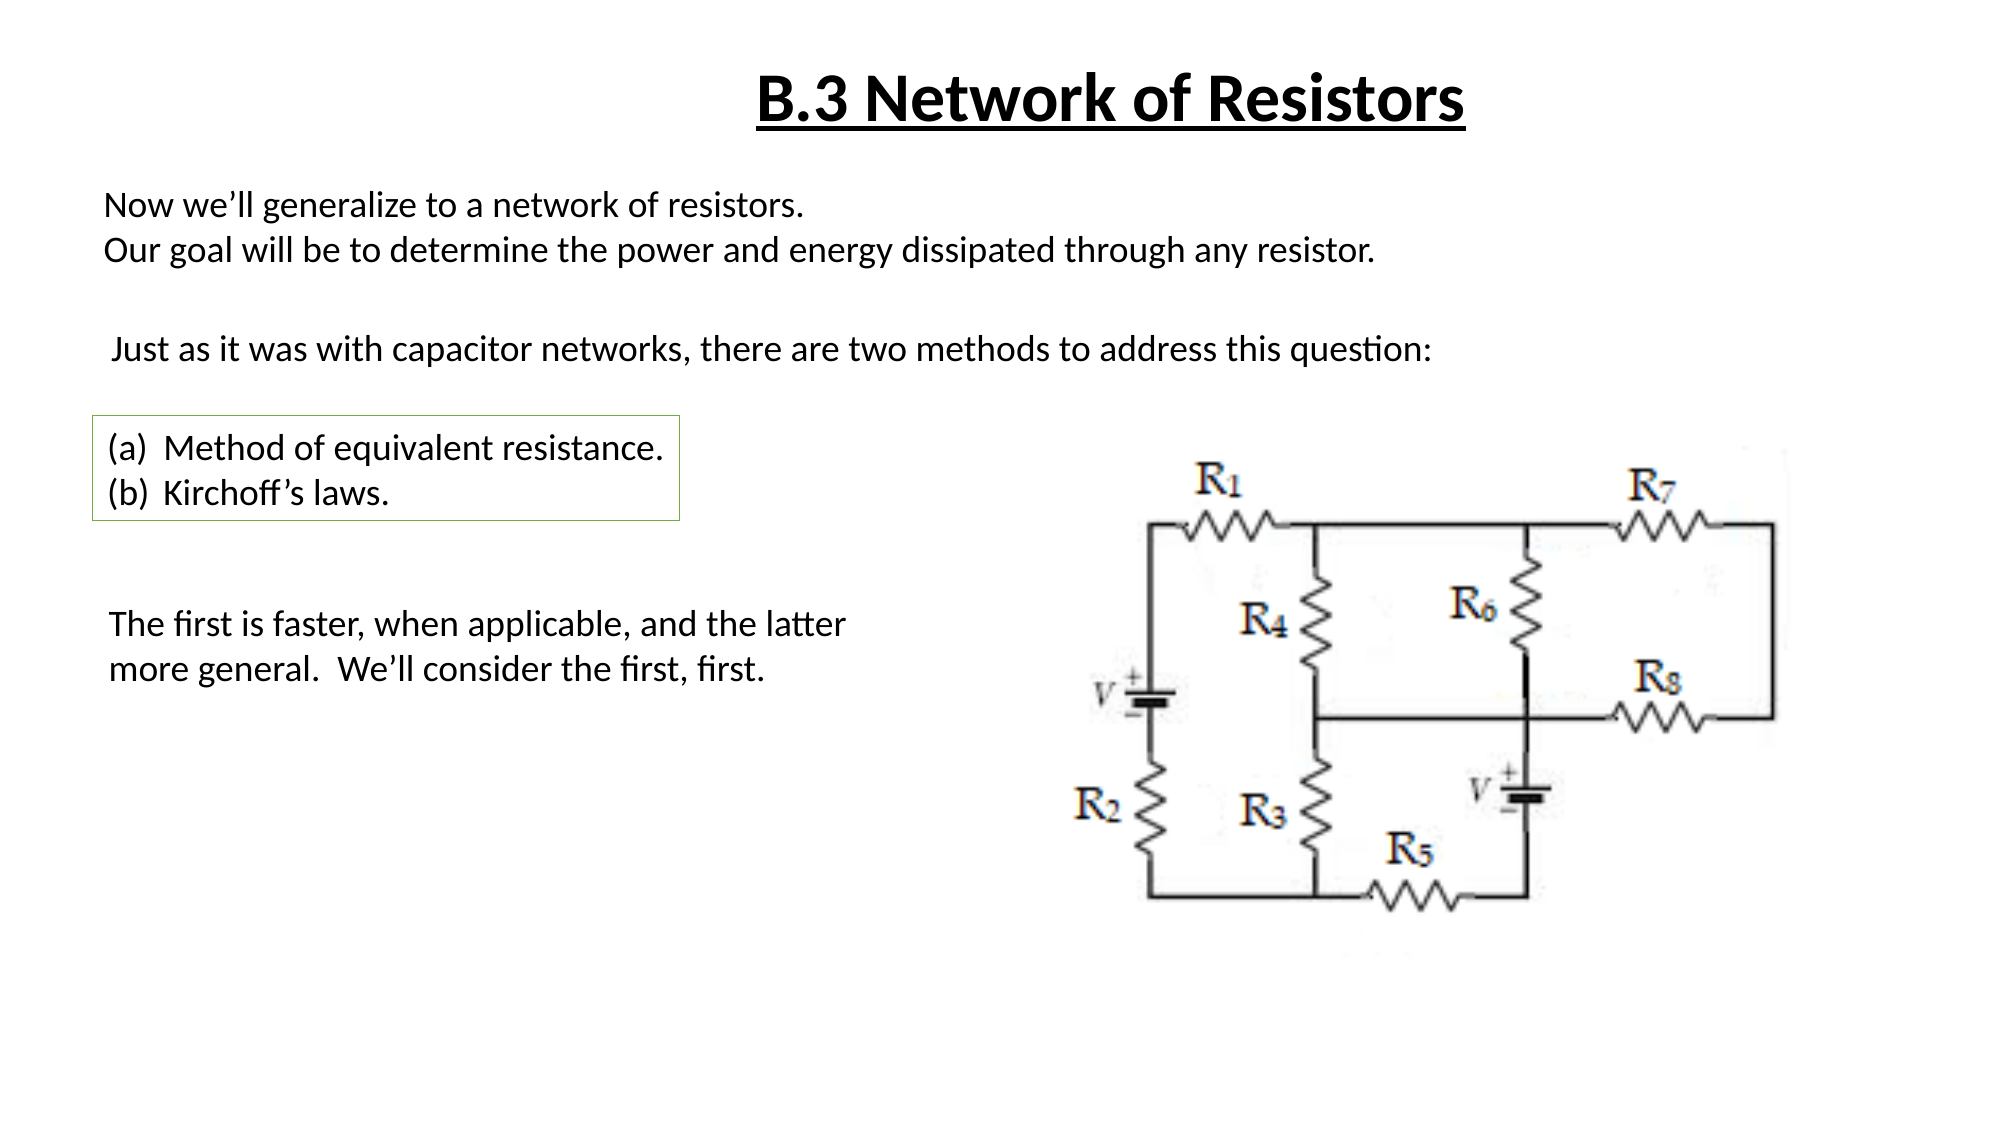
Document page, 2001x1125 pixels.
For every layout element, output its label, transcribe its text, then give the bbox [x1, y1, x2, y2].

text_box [1040, 425, 1823, 970]
text_box Just as it was with capacitor networks, there are two methods to address this question: [96, 316, 1450, 377]
text_box Now we’ll generalize to a network of resistors. Our goal will be to determine the power and energy dissipated through any resistor. [88, 172, 1432, 278]
text_box The first is faster, when applicable, and the latter more general. We’ll consider the first, first. [93, 591, 863, 697]
text_box B.3 Network of Resistors [741, 53, 1509, 152]
text_box Method of equivalent resistance. Kirchoff’s laws. [92, 415, 680, 521]
